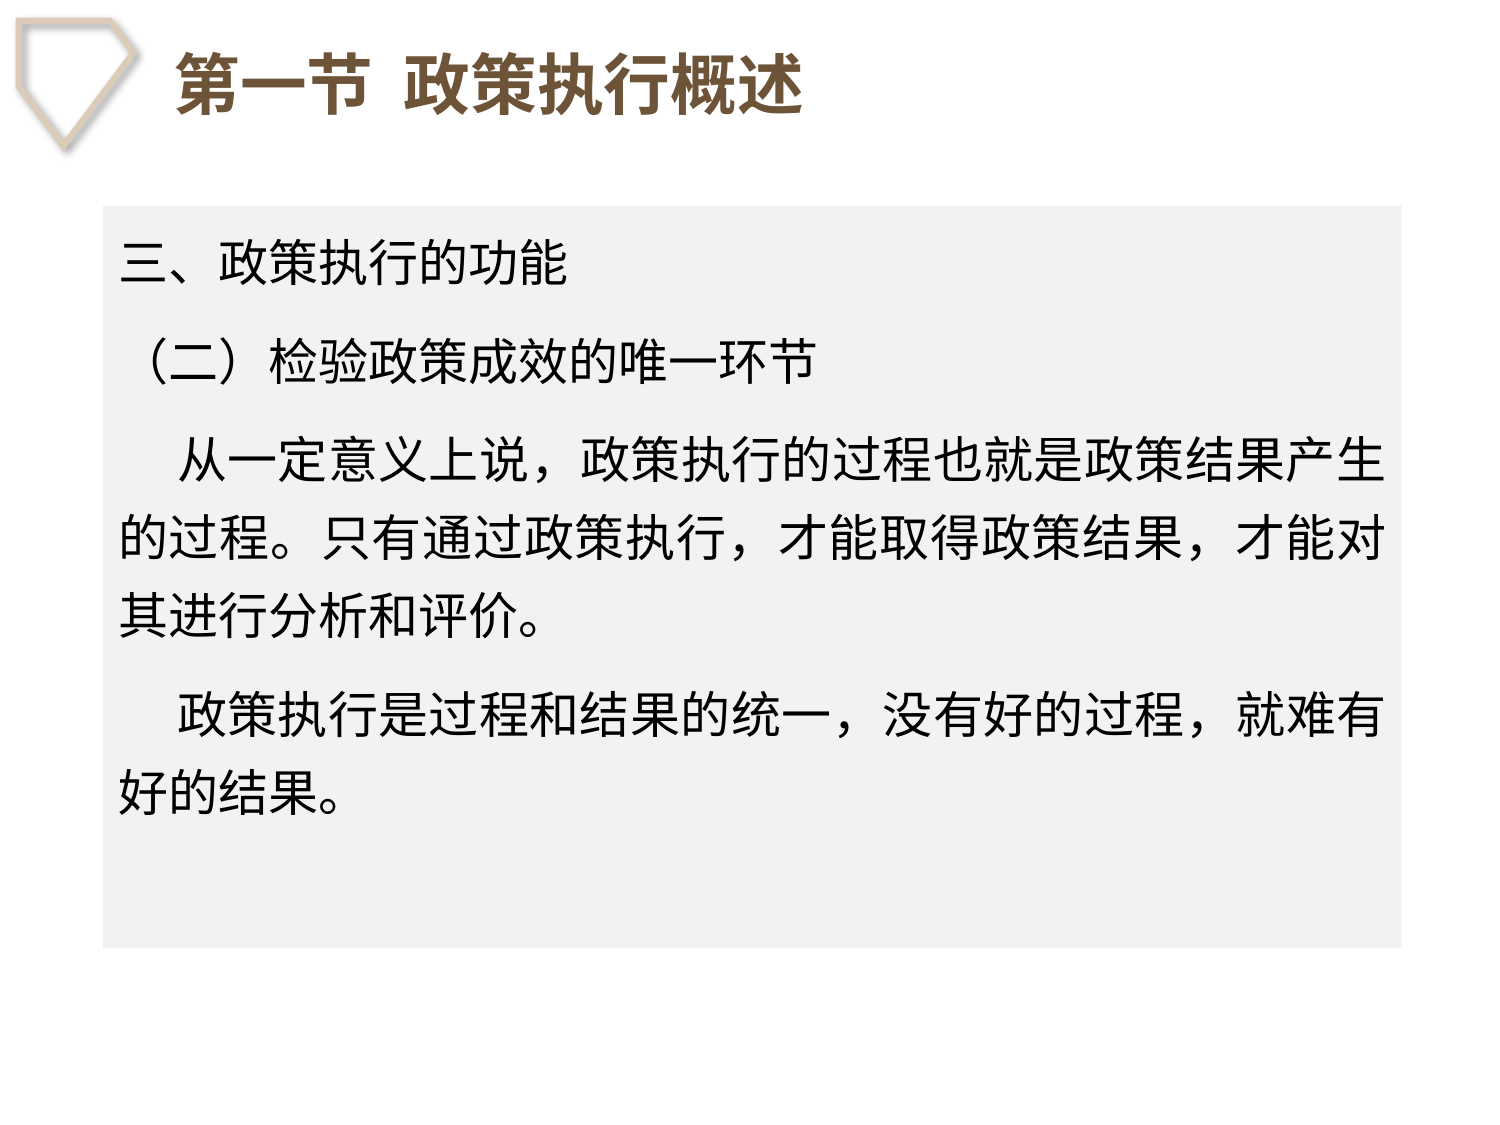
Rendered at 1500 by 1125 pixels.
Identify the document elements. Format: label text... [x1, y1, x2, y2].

list 三、政策执行的功能 （二）检验政策成效的唯一环节 从一定意义上说，政策执行的过程也就是政策结果产生的过程。只有通过政策执行，才能取得政策结果，才能对其进行分析和评价。 政策执行是过程和结果的统一，没有好的过程，就难有好的结果。 [103, 205, 1402, 949]
title 第一节 政策执行概述 [158, 18, 1456, 159]
